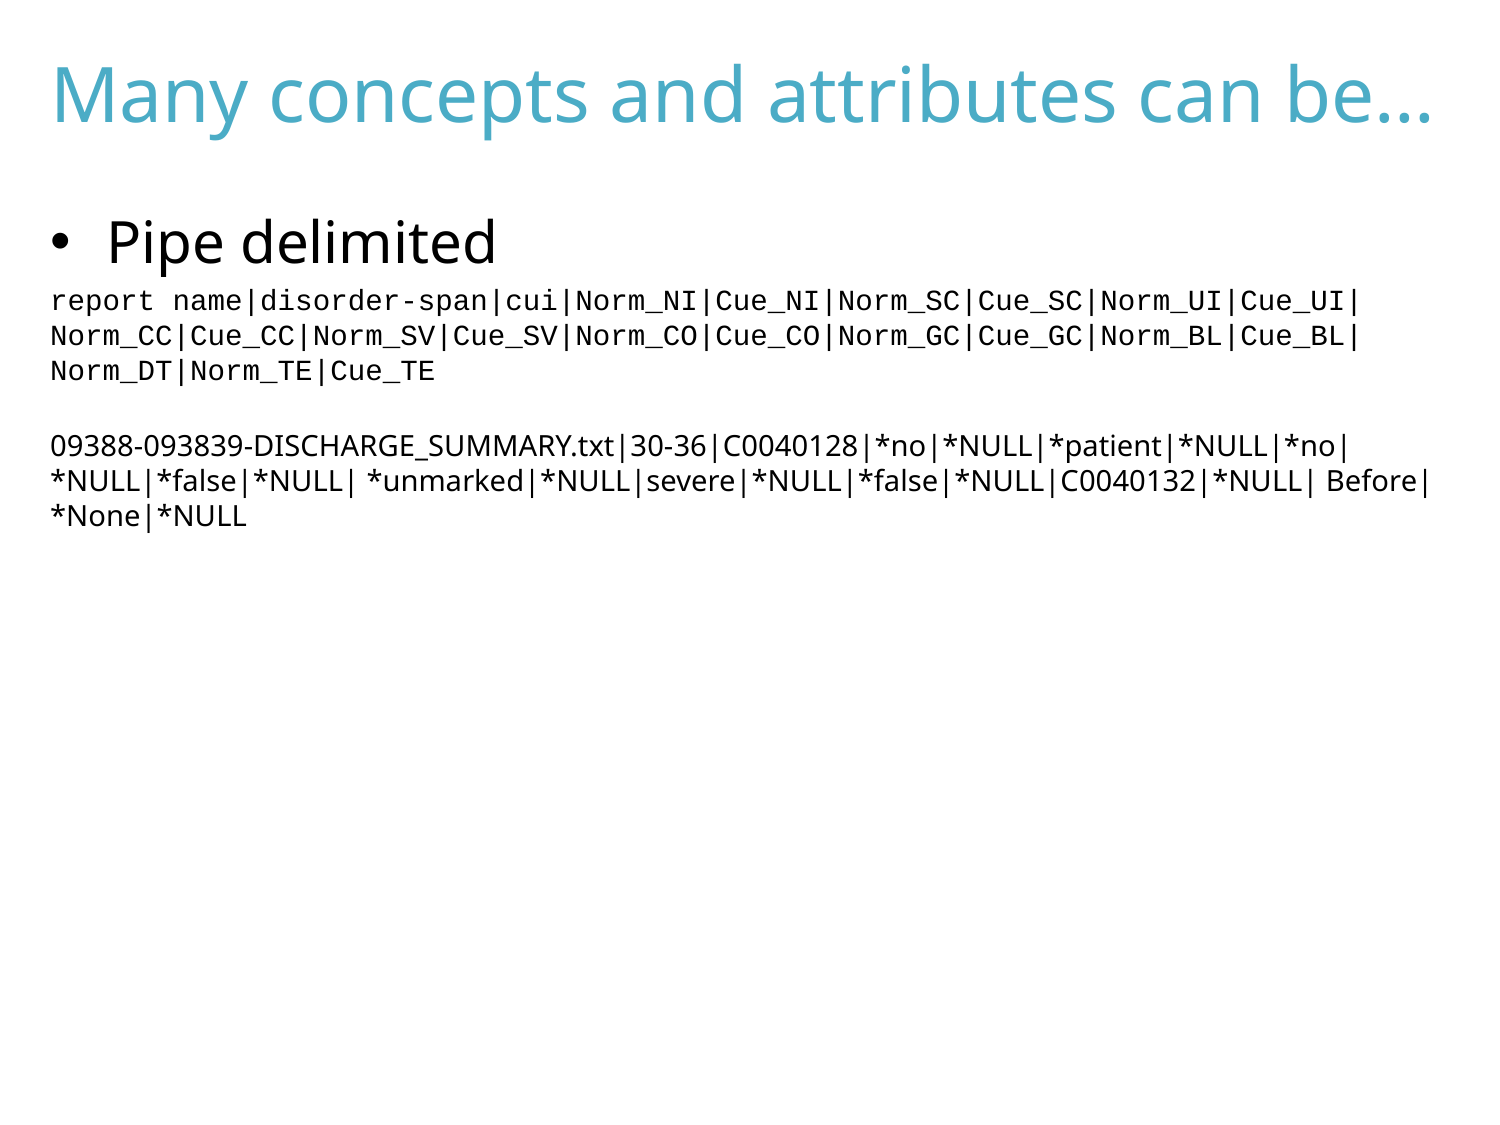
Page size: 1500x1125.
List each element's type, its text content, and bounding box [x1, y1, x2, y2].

title Many concepts and attributes can be… [35, 33, 1456, 151]
list Pipe delimited report name|disorder-span|cui|Norm_NI|Cue_NI|Norm_SC|Cue_SC|Norm_UI|Cue_UI| Norm_CC|Cue_CC|Norm_SV|Cue_SV|Norm_CO|Cue_CO|Norm_GC|Cue_GC|Norm_BL|Cue_BL| Norm_DT|Norm_TE|Cue_TE 09388-093839-DISCHARGE_SUMMARY.txt|30-36|C0040128|*no|*NULL|*patient|*NULL|*no| *NULL|*false|*NULL| *unmarked|*NULL|severe|*NULL|*false|*NULL|C0040132|*NULL| Before|*None|*NULL [35, 198, 1456, 1088]
